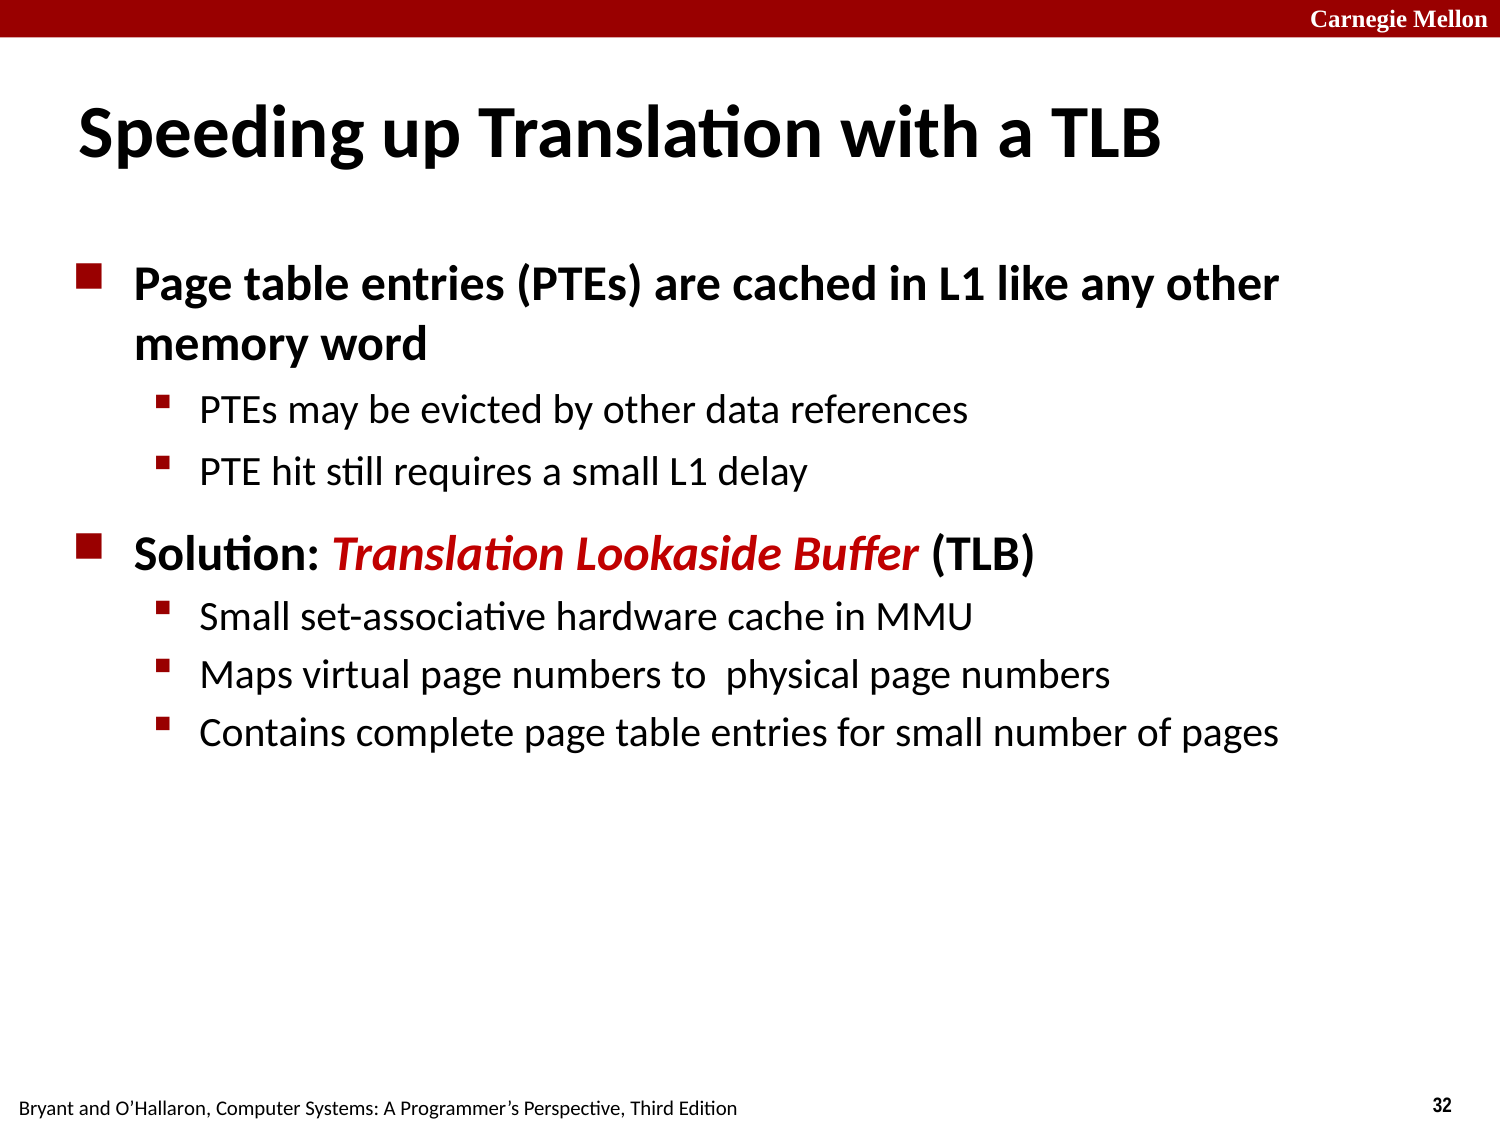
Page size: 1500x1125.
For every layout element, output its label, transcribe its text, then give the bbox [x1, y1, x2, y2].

list Page table entries (PTEs) are cached in L1 like any other memory word PTEs may be evicted by other data references PTE hit still requires a small L1 delay Solution: Translation Lookaside Buffer (TLB) Small set-associative hardware cache in MMU Maps virtual page numbers to physical page numbers Contains complete page table entries for small number of pages [62, 242, 1466, 1101]
title Speeding up Translation with a TLB [63, 80, 1440, 176]
